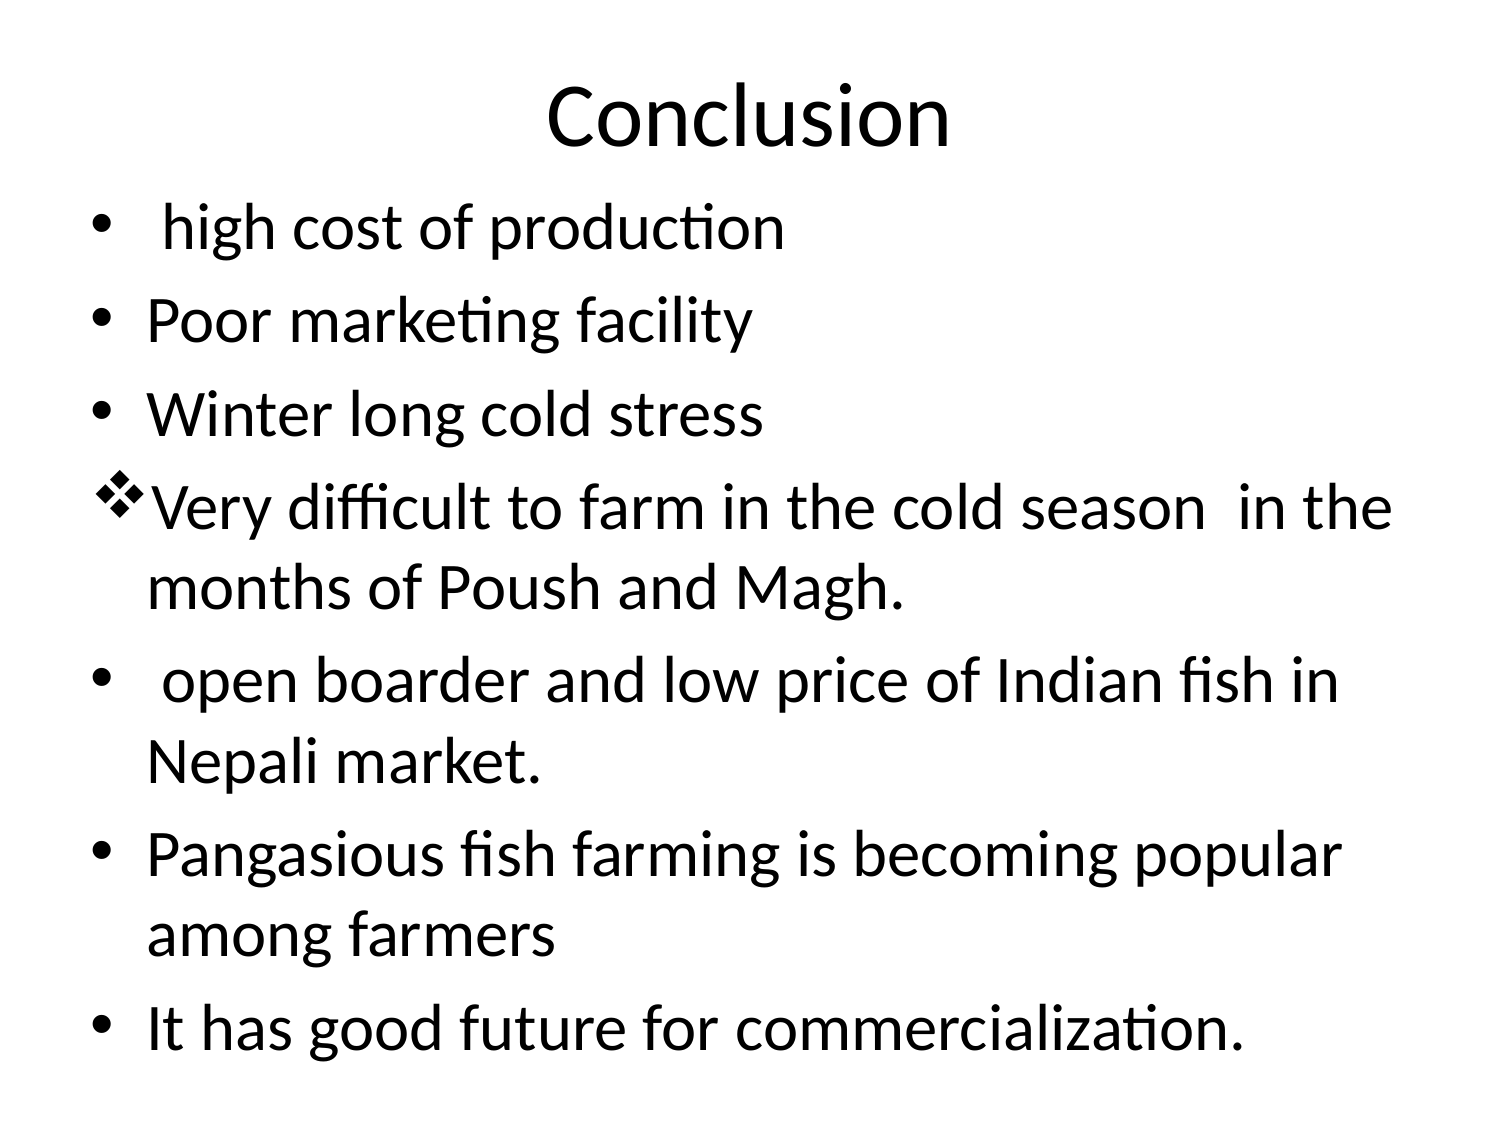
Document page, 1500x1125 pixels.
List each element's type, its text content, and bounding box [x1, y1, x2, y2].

title Conclusion [75, 45, 1425, 174]
list high cost of production Poor marketing facility Winter long cold stress Very difficult to farm in the cold season in the months of Poush and Magh. open boarder and low price of Indian fish in Nepali market. Pangasious fish farming is becoming popular among farmers It has good future for commercialization. [75, 174, 1425, 1088]
